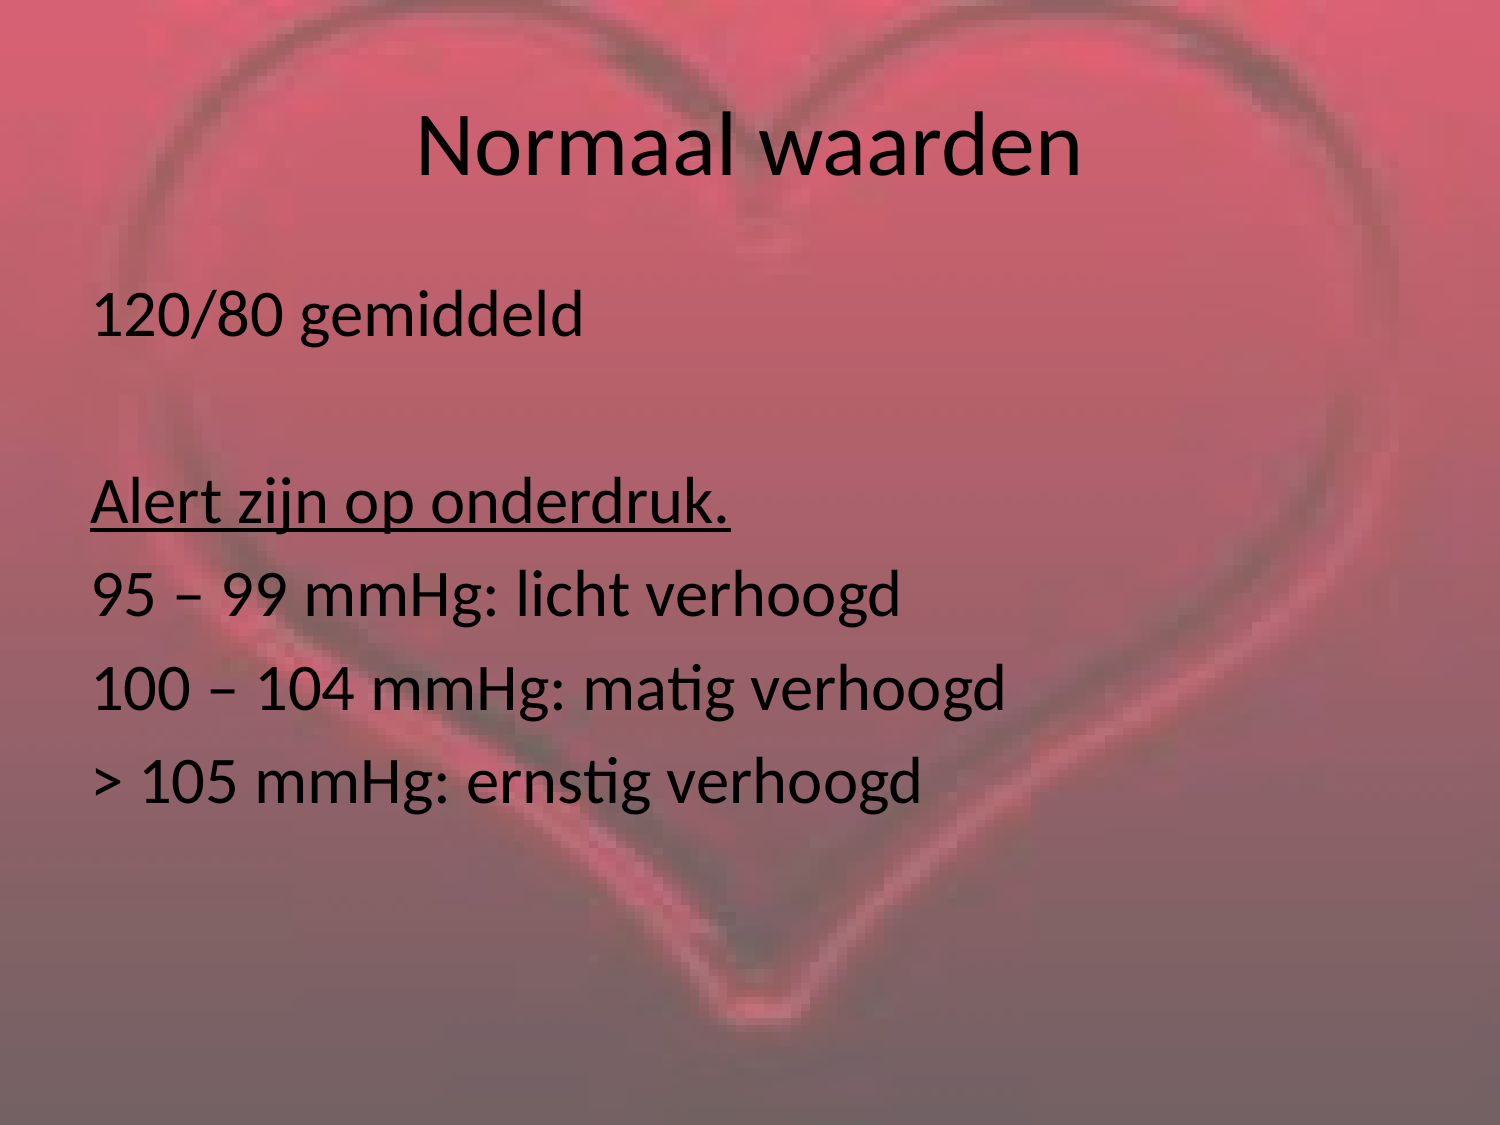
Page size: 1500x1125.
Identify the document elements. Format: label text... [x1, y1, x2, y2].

title Normaal waarden [75, 45, 1425, 233]
list 120/80 gemiddeld Alert zijn op onderdruk. 95 – 99 mmHg: licht verhoogd 100 – 104 mmHg: matig verhoogd > 105 mmHg: ernstig verhoogd [75, 262, 1425, 1005]
